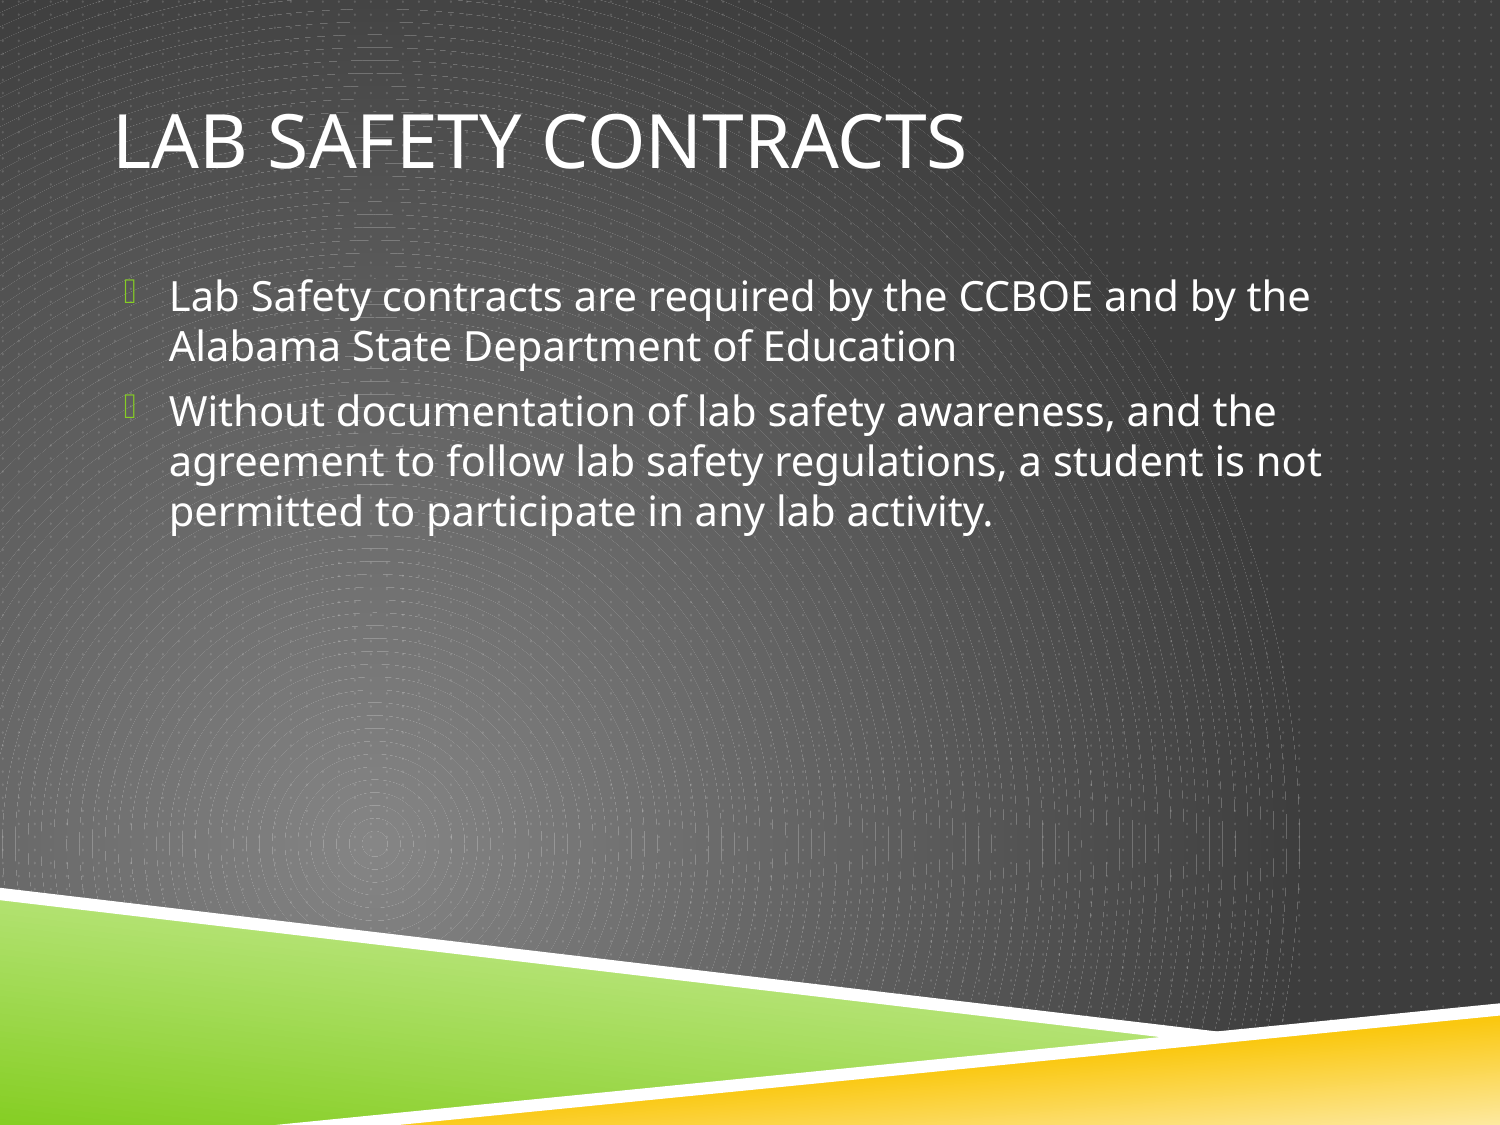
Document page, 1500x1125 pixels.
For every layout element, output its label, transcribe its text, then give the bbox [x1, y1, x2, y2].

title Lab Safety Contracts [112, 45, 1388, 233]
list Lab Safety contracts are required by the CCBOE and by the Alabama State Department of Education Without documentation of lab safety awareness, and the agreement to follow lab safety regulations, a student is not permitted to participate in any lab activity. [112, 262, 1388, 875]
